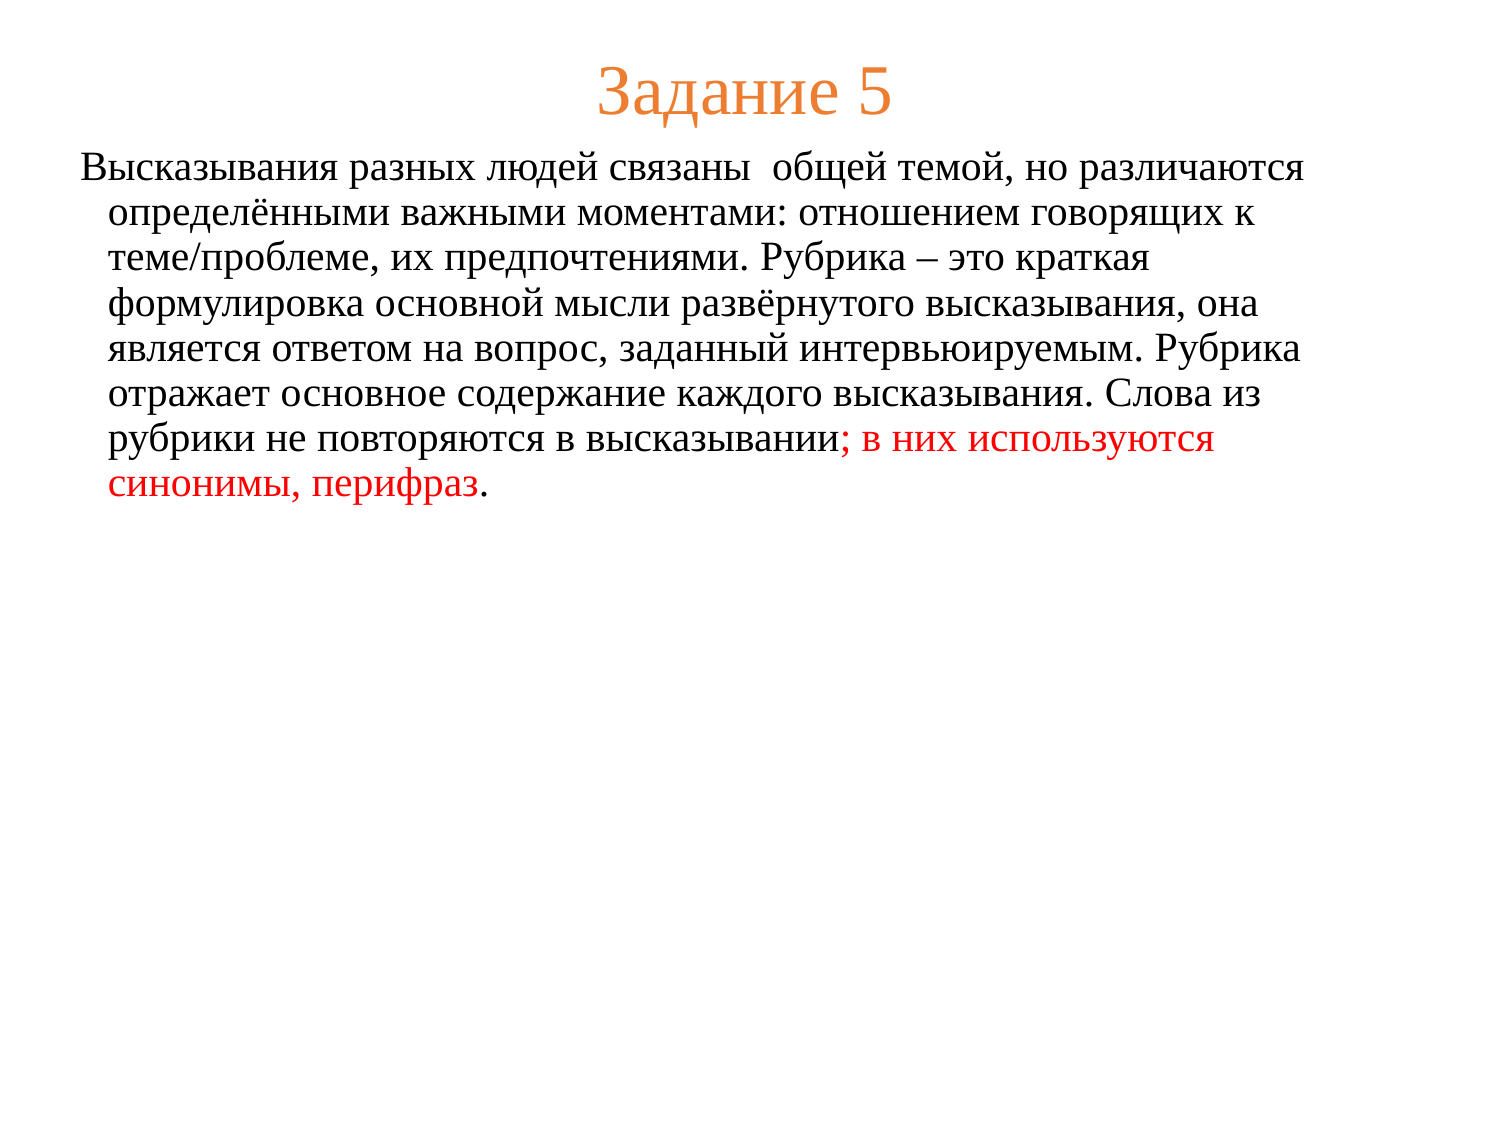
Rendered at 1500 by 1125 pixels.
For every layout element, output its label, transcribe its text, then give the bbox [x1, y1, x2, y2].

list Высказывания разных людей связаны общей темой, но различаются определёнными важными моментами: отношением говорящих к теме/проблеме, их предпочтениями. Рубрика – это краткая формулировка основной мысли развёрнутого высказывания, она является ответом на вопрос, заданный интервьюируемым. Рубрика отражает основное содержание каждого высказывания. Слова из рубрики не повторяются в высказывании; в них используются синонимы, перифраз. [64, 137, 1425, 986]
title Задание 5 [64, 45, 1425, 137]
